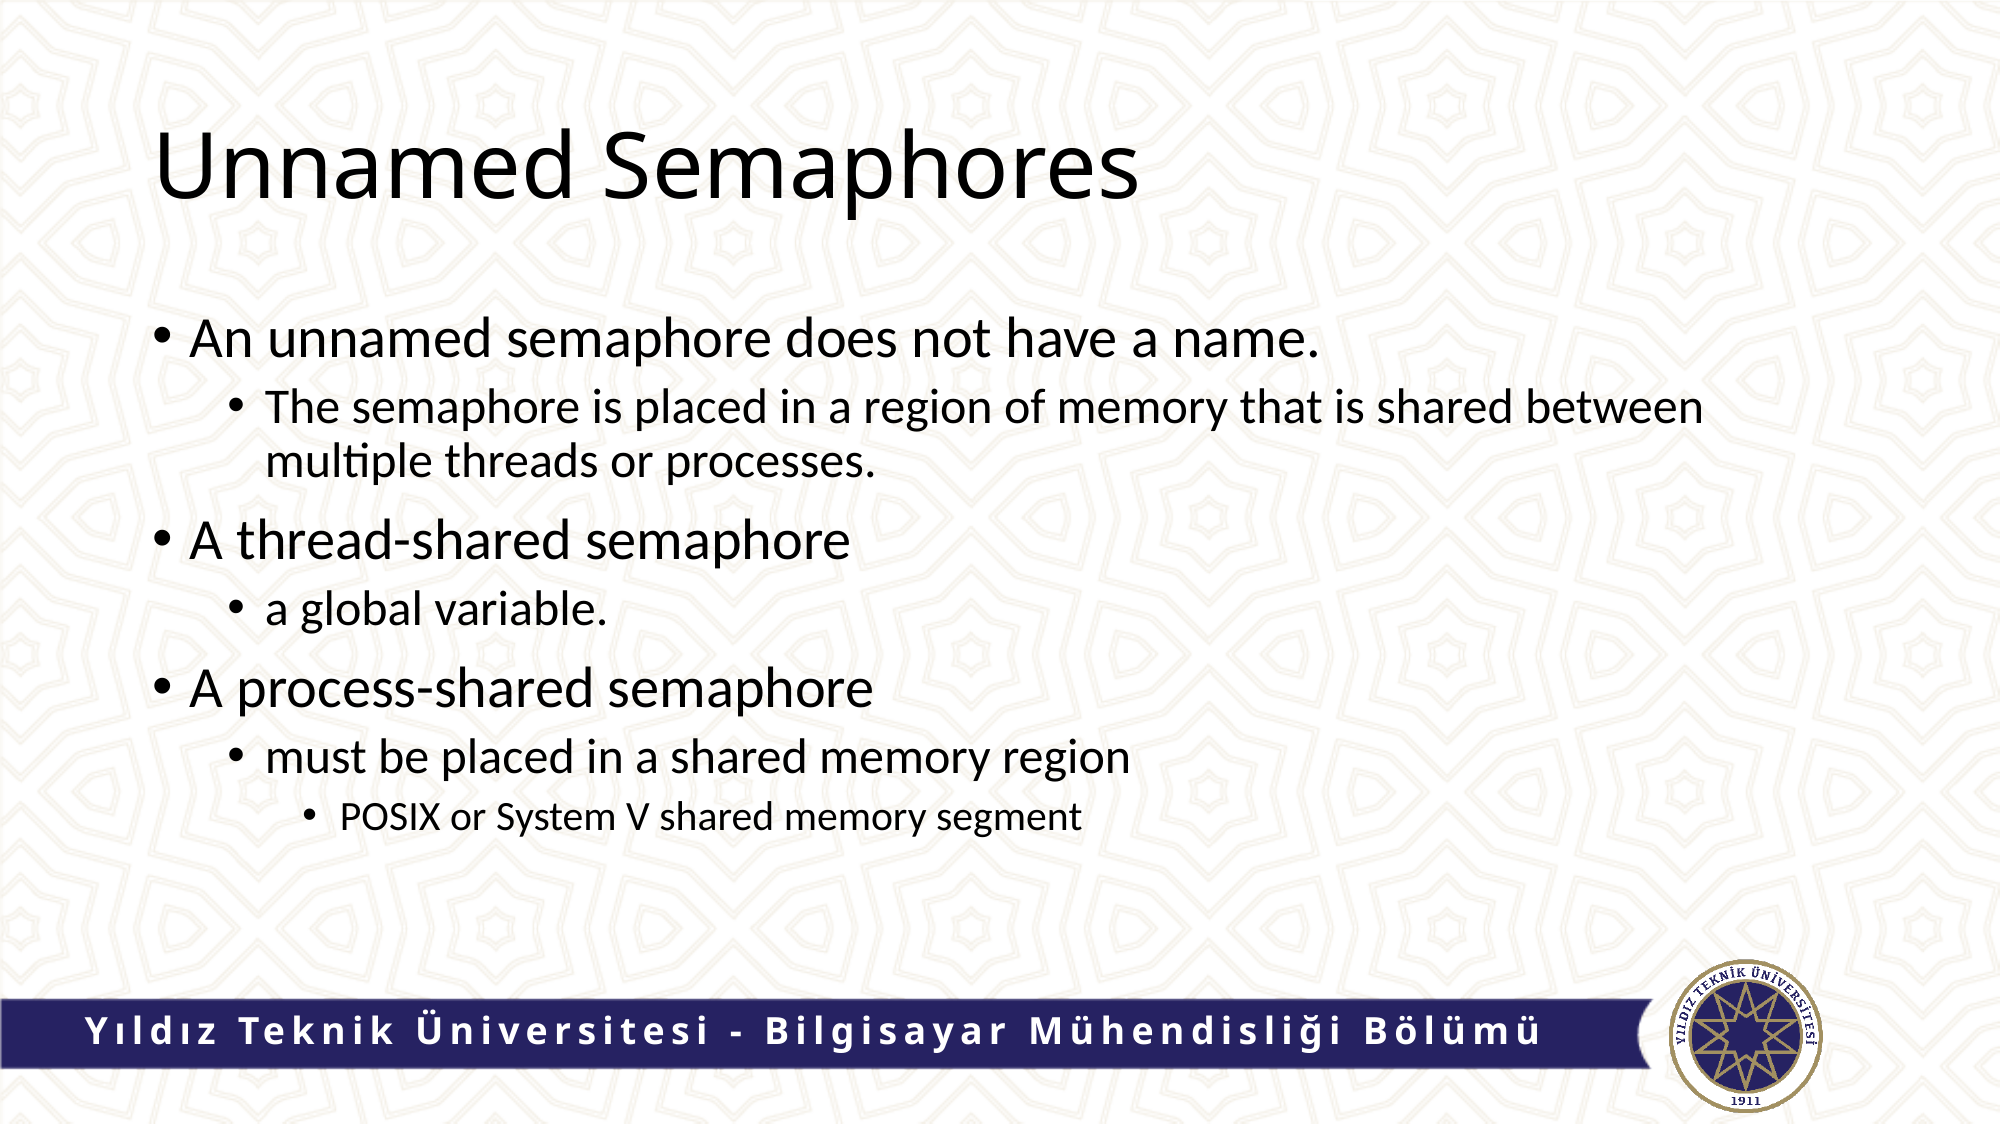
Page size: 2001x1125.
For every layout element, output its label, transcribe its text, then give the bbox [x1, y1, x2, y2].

picture [0, 0, 2000, 1125]
title Unnamed Semaphores [137, 59, 1863, 278]
footer Yıldız Teknik Üniversitesi - Bilgisayar Mühendisliği Bölümü [0, 997, 1628, 1069]
list An unnamed semaphore does not have a name. The semaphore is placed in a region of memory that is shared between multiple threads or processes. A thread-shared semaphore a global variable. A process-shared semaphore must be placed in a shared memory region POSIX or System V shared memory segment [137, 299, 1863, 982]
